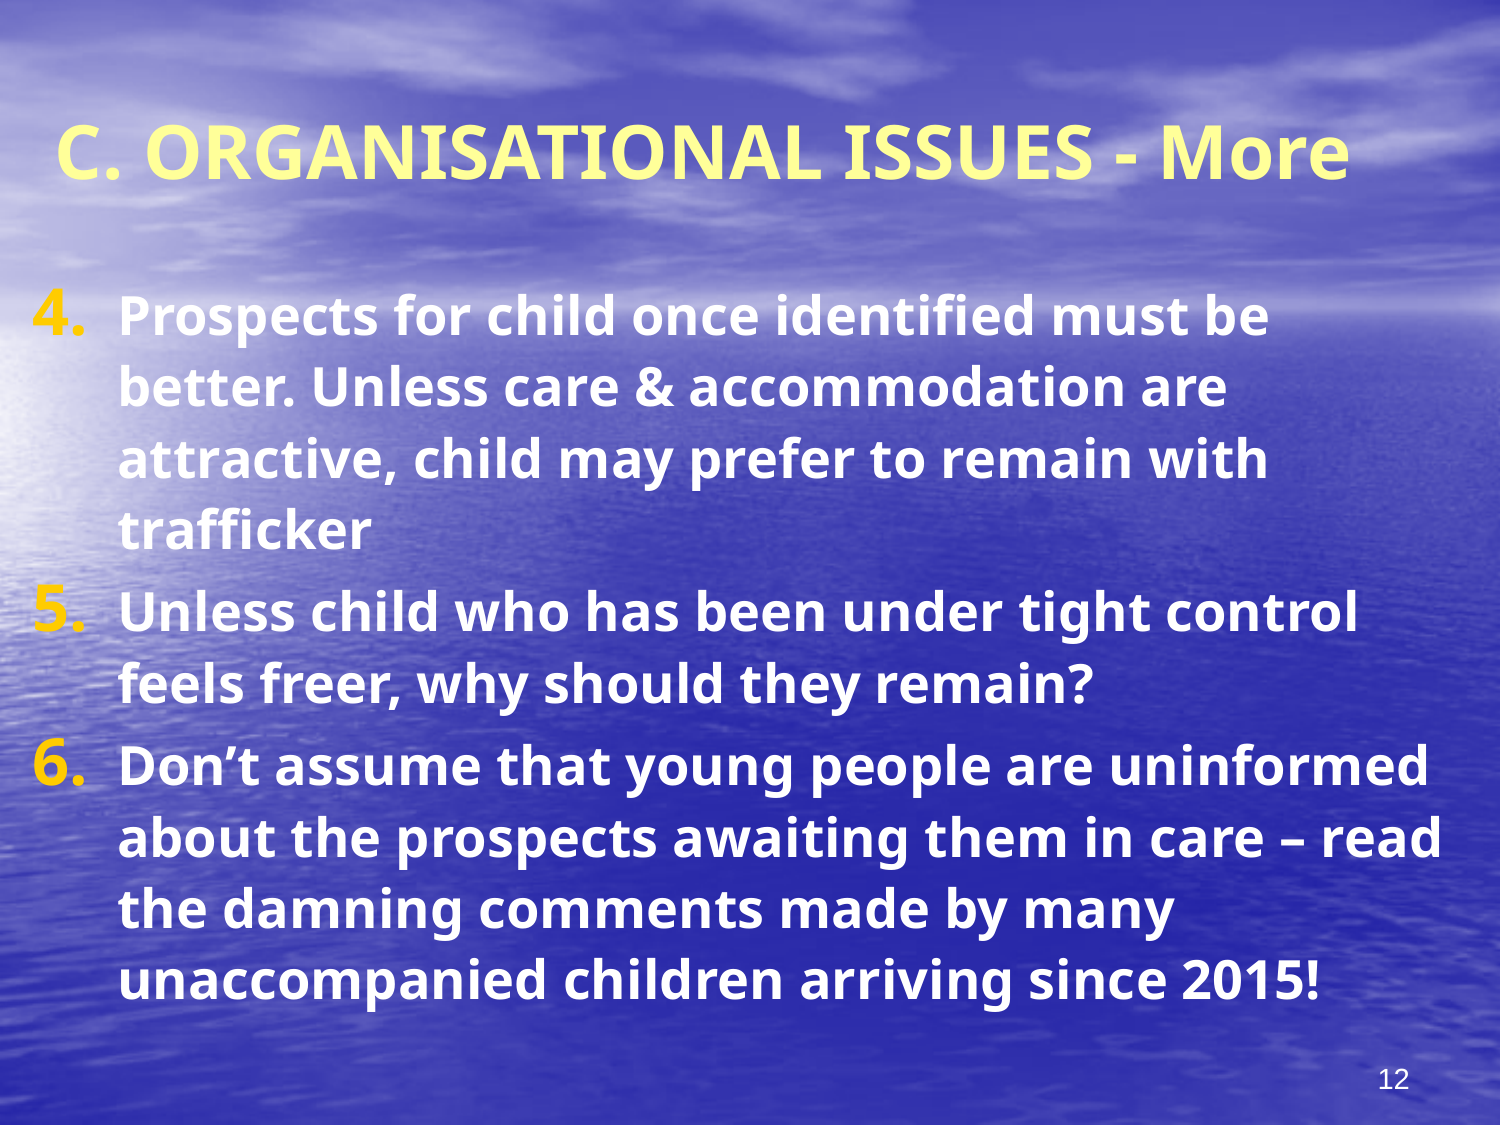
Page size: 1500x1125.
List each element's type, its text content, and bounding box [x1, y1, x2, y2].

title C. ORGANISATIONAL ISSUES - More [0, 22, 1408, 278]
slide_number 12 [1074, 1024, 1425, 1103]
list Prospects for child once identified must be better. Unless care & accommodation are attractive, child may prefer to remain with trafficker Unless child who has been under tight control feels freer, why should they remain? Don’t assume that young people are uninformed about the prospects awaiting them in care – read the damning comments made by many unaccompanied children arriving since 2015! [17, 267, 1471, 1071]
